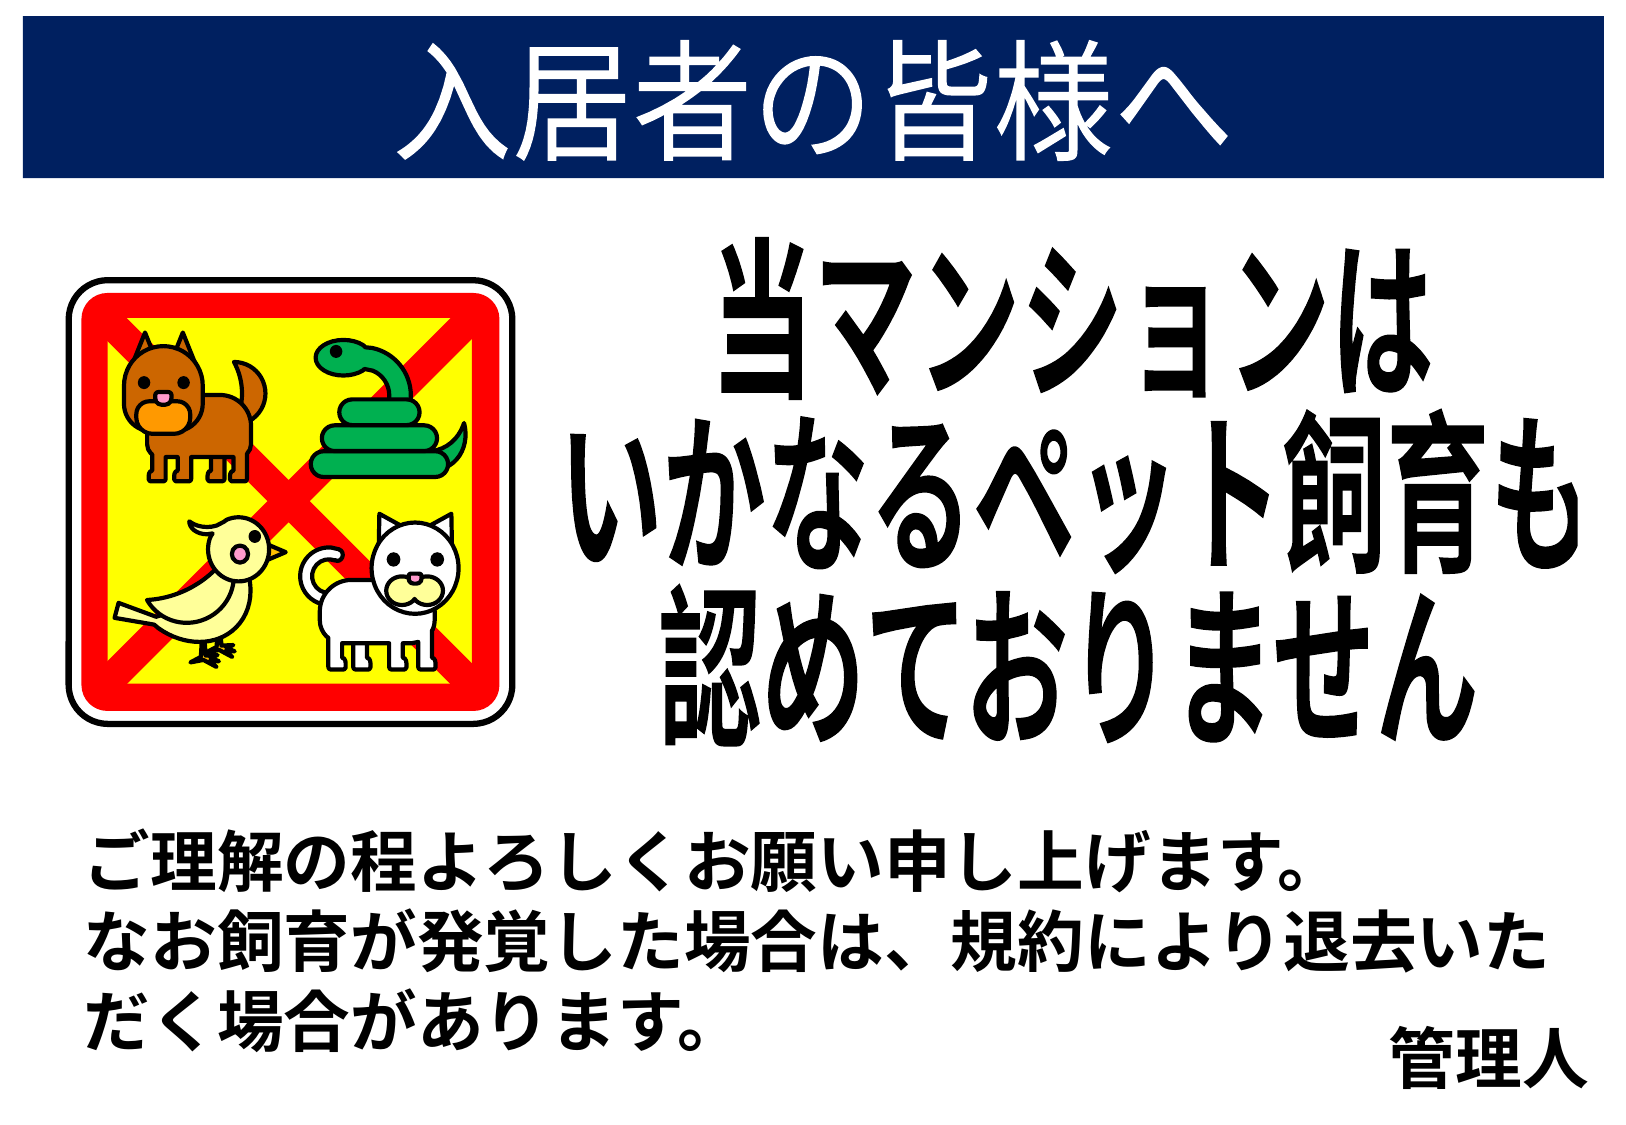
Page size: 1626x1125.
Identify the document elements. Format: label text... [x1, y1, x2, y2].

text_box ご理解の程よろしくお願い申し上げます。 なお飼育が発覚した場合は、規約により退去いただく場合があります。 [68, 812, 1569, 1068]
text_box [68, 279, 513, 725]
text_box [21, 14, 1606, 180]
text_box 管理人 [566, 1009, 1604, 1105]
